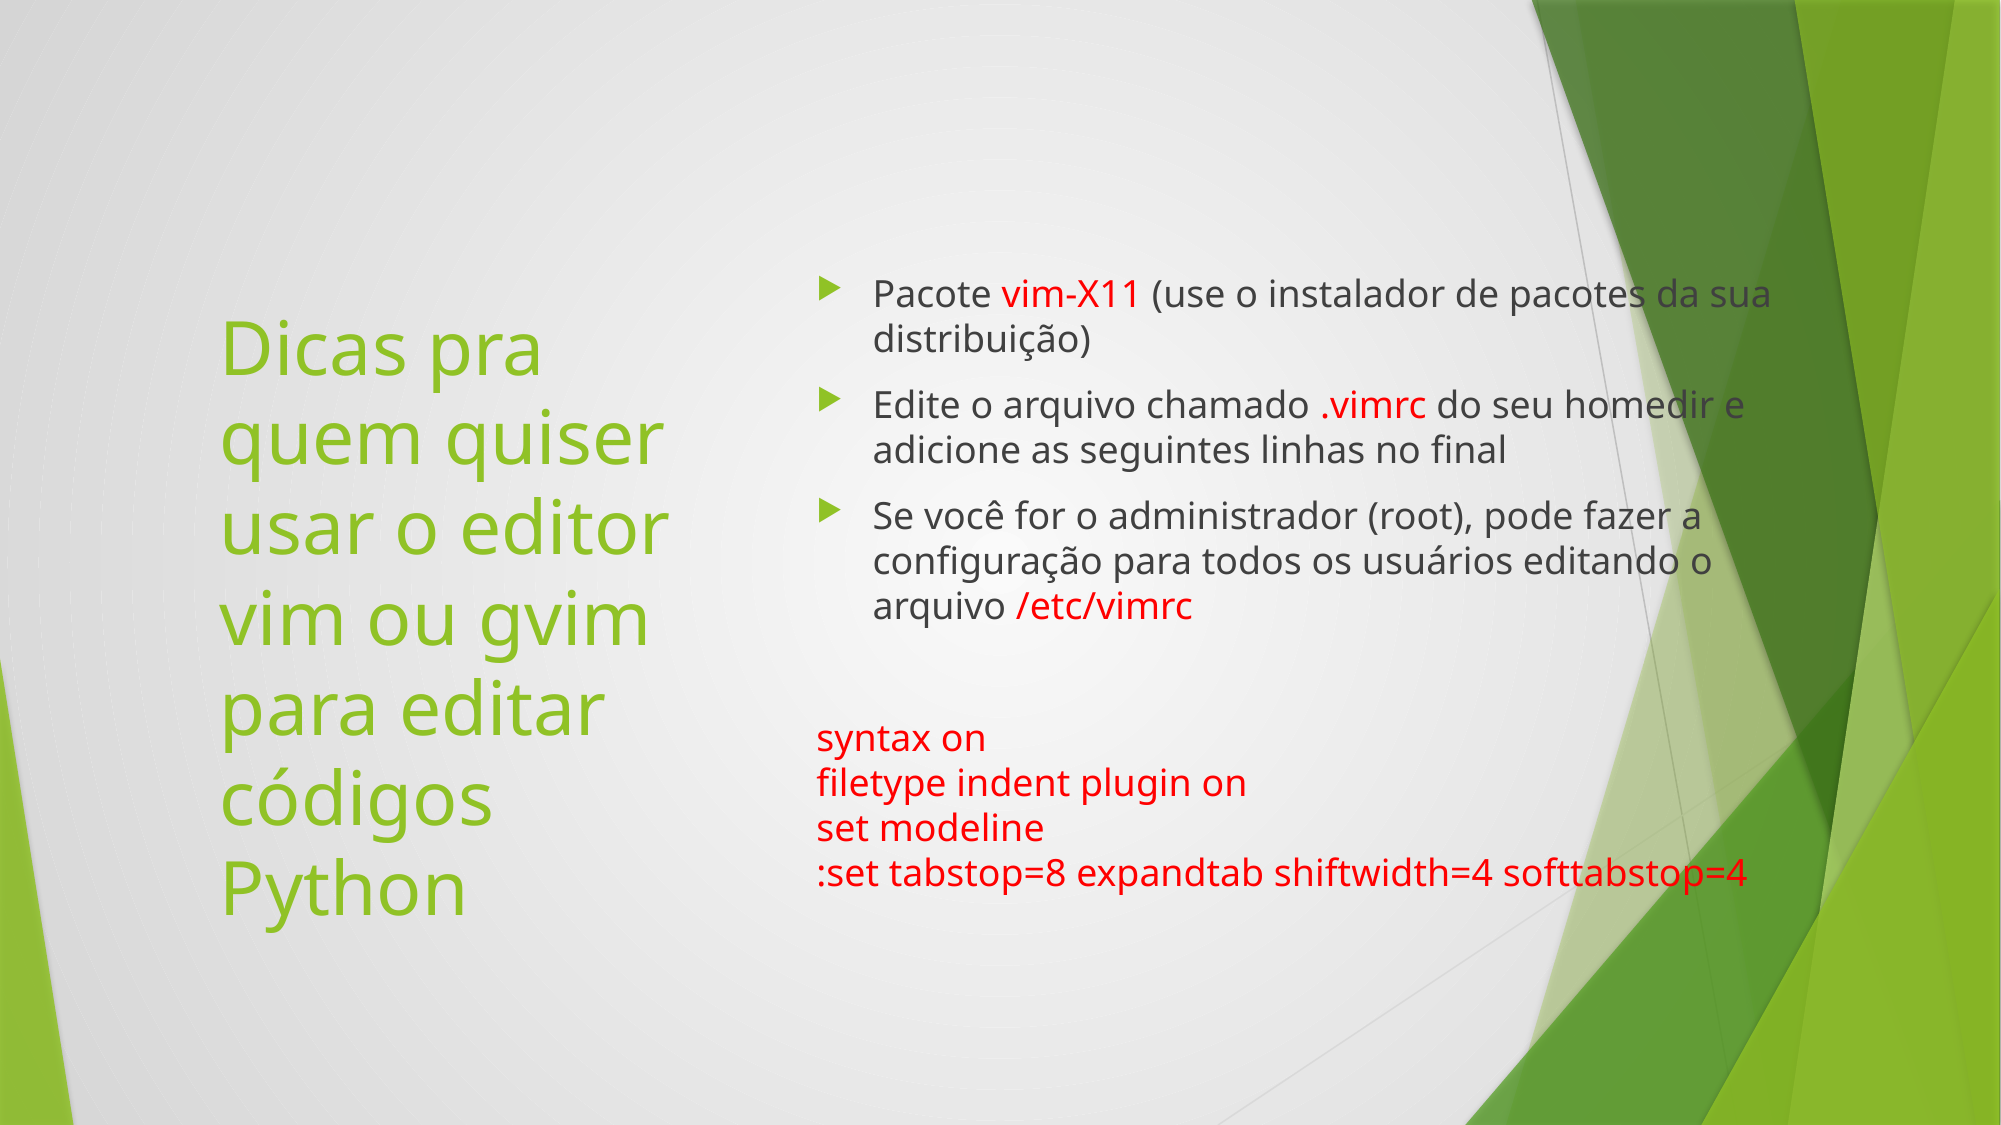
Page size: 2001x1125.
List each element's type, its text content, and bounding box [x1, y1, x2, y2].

list Pacote vim-X11 (use o instalador de pacotes da sua distribuição) Edite o arquivo chamado .vimrc do seu homedir e adicione as seguintes linhas no final Se você for o administrador (root), pode fazer a configuração para todos os usuários editando o arquivo /etc/vimrc syntax on filetype indent plugin on set modeline :set tabstop=8 expandtab shiftwidth=4 softtabstop=4 [801, 262, 1814, 968]
title Dicas pra quem quiser usar o editor vim ou gvim para editar códigos Python [205, 262, 726, 968]
